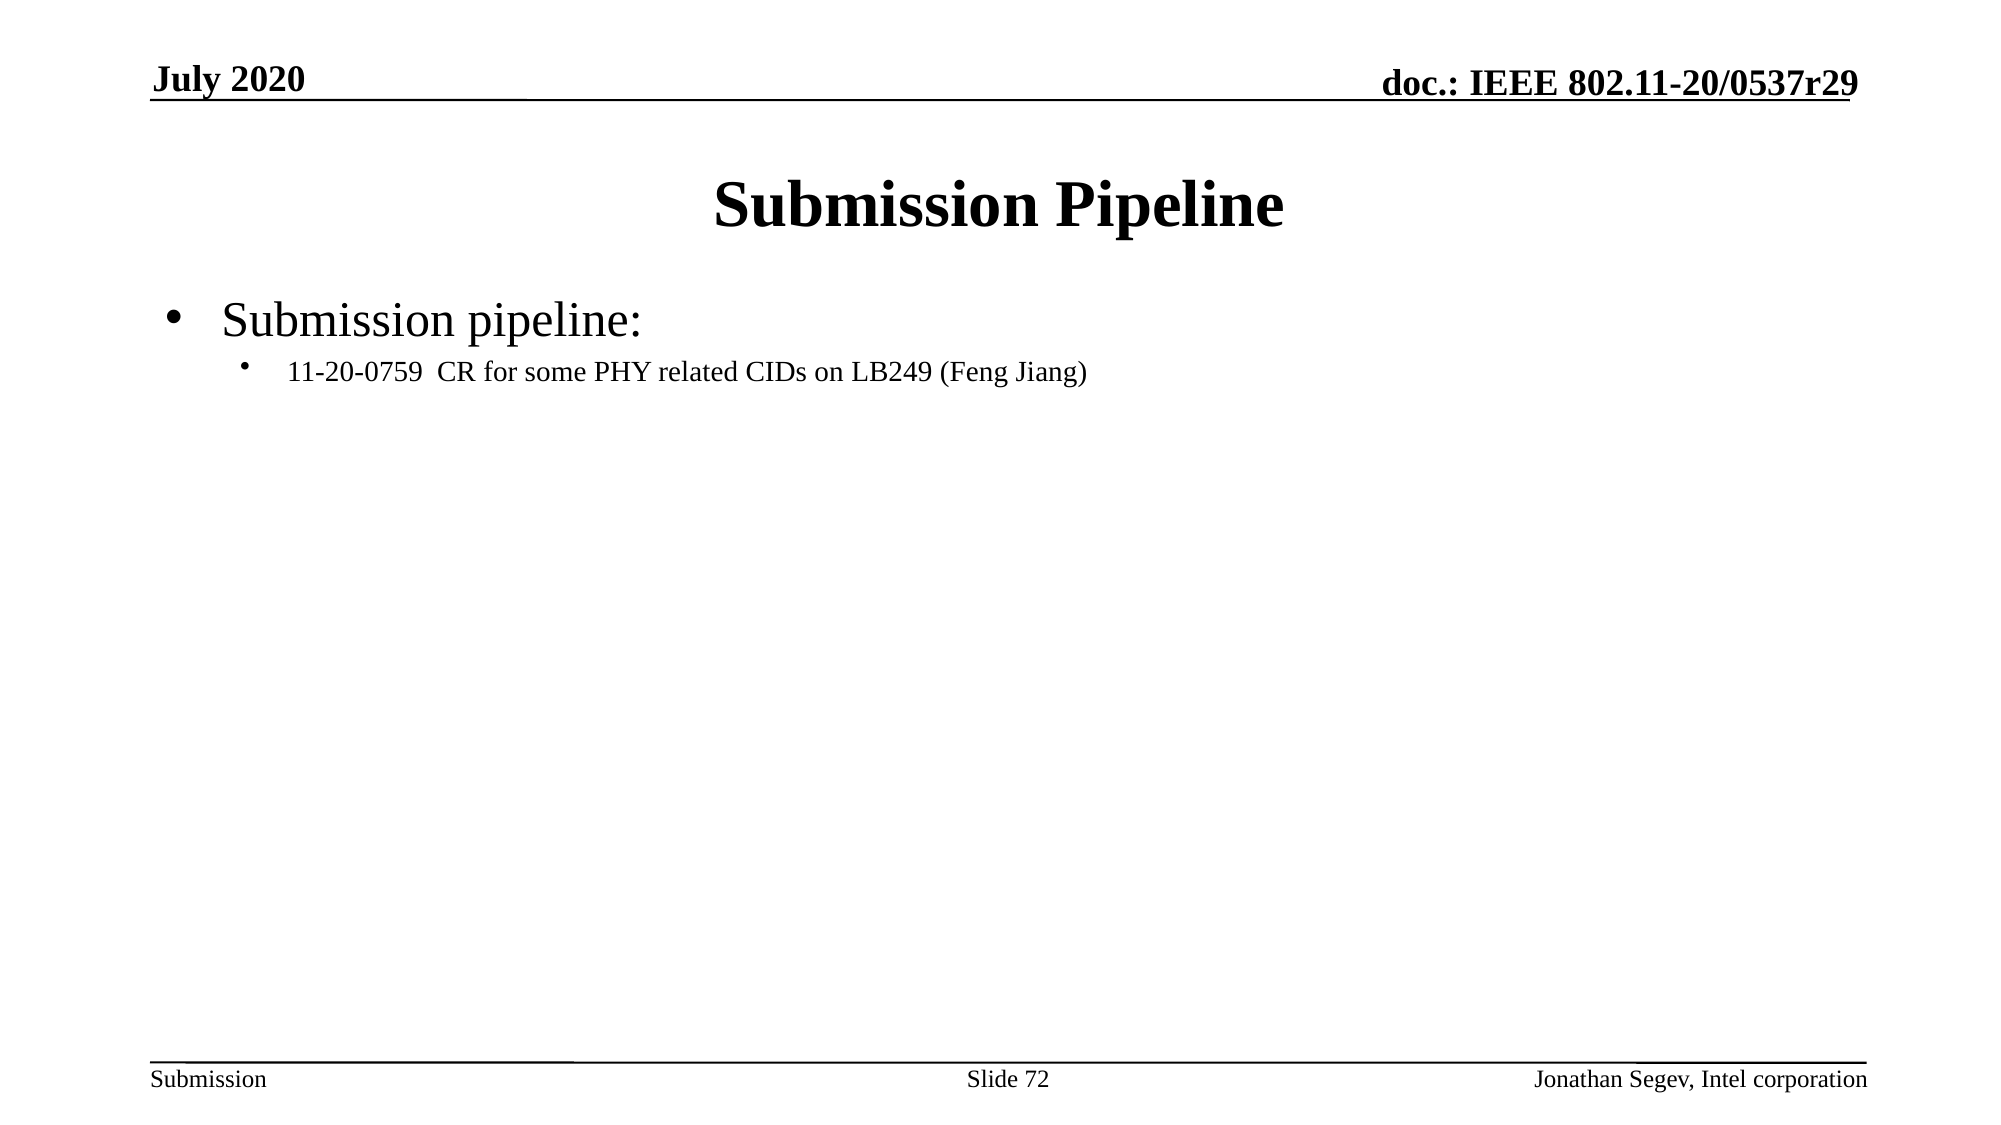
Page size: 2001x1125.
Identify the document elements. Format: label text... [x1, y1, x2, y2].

title Submission Pipeline [149, 112, 1850, 278]
slide_number Slide 72 [950, 1061, 1067, 1123]
footer Jonathan Segev, Intel corporation [1171, 1061, 1869, 1093]
list Submission pipeline: 11-20-0759 CR for some PHY related CIDs on LB249 (Feng Jiang) [149, 278, 1850, 670]
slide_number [152, 54, 563, 100]
